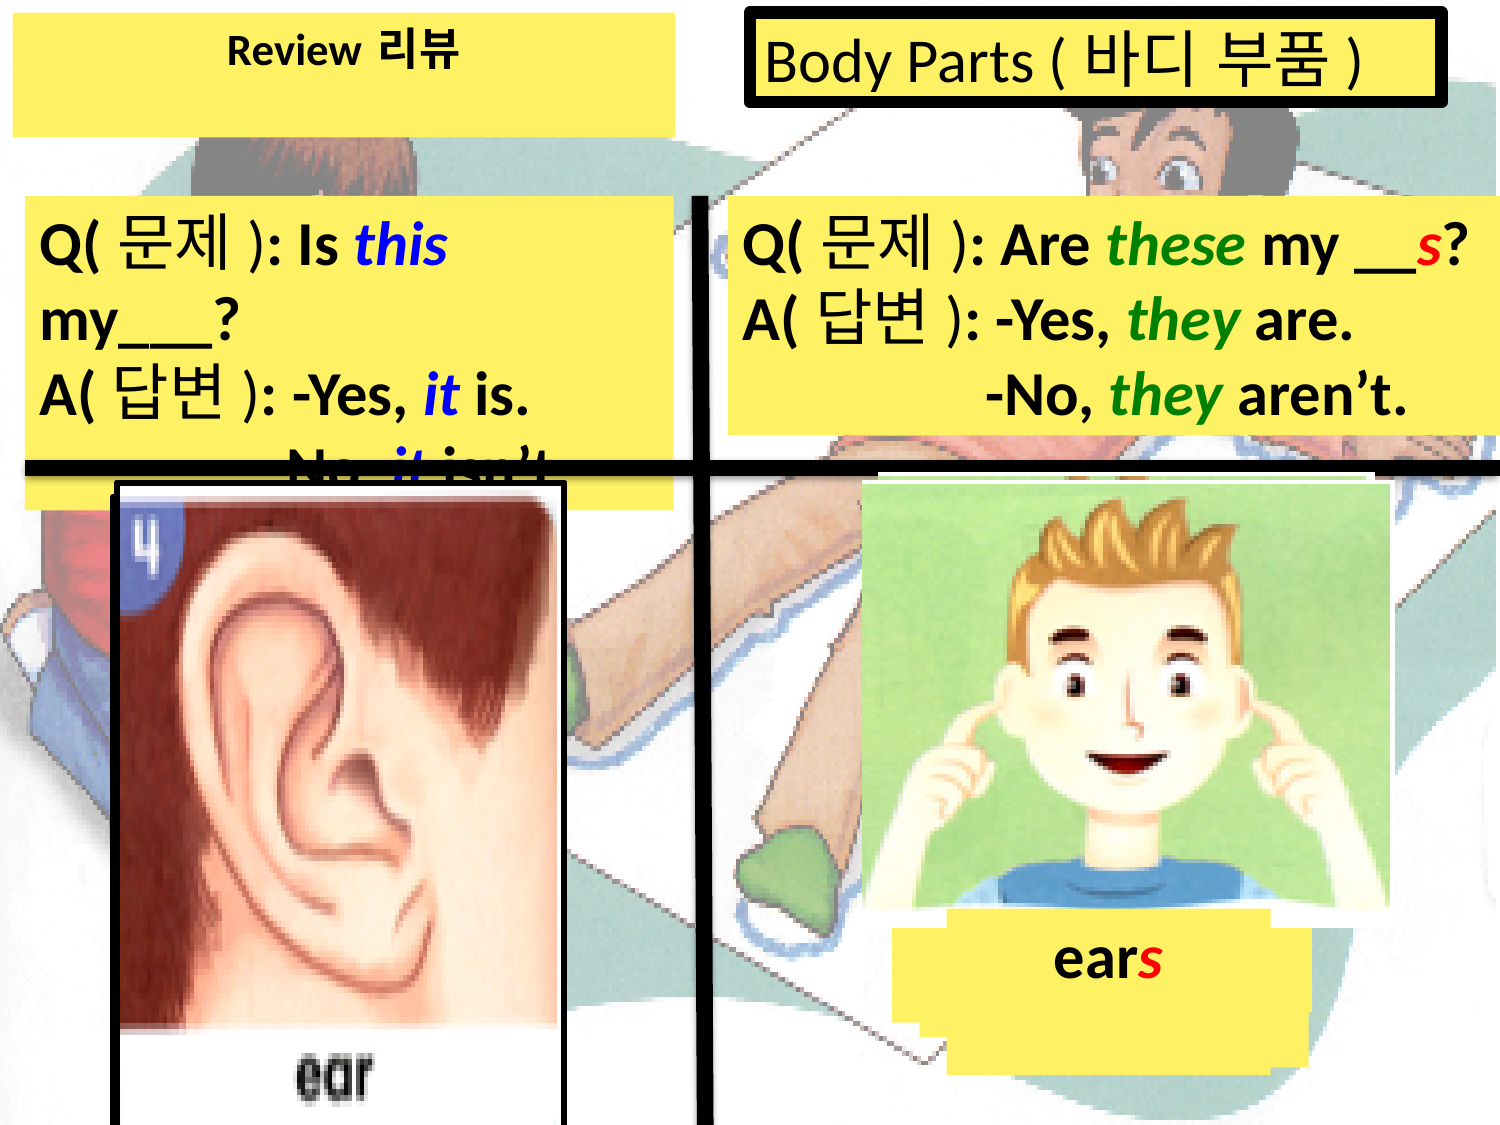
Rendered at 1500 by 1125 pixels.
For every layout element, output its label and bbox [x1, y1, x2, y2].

text_box [566, 669, 857, 676]
picture [0, 0, 1500, 1125]
text_box [877, 472, 1376, 478]
text_box [862, 479, 1395, 1076]
